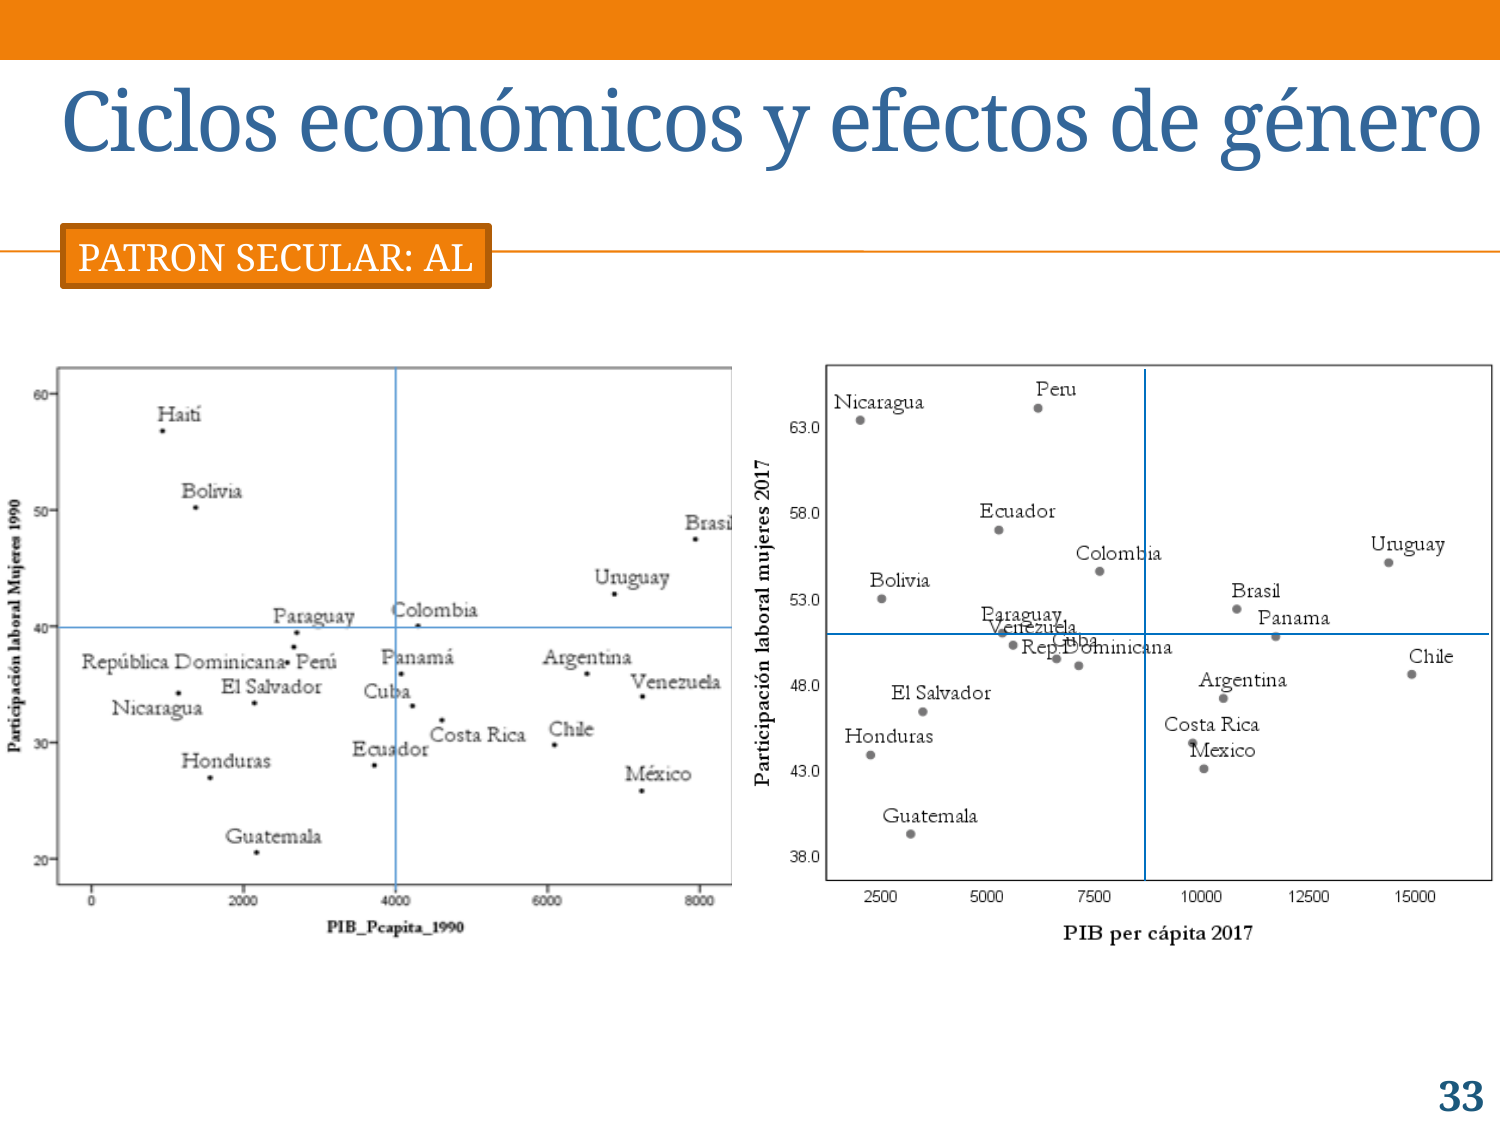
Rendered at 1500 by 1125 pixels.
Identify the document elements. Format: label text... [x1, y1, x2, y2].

title Ciclos económicos y efectos de género [0, 36, 1500, 199]
slide_number 33 [1325, 1071, 1500, 1125]
text_box PATRON SECULAR: AL [60, 223, 492, 289]
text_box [735, 360, 1500, 961]
picture [0, 361, 732, 950]
